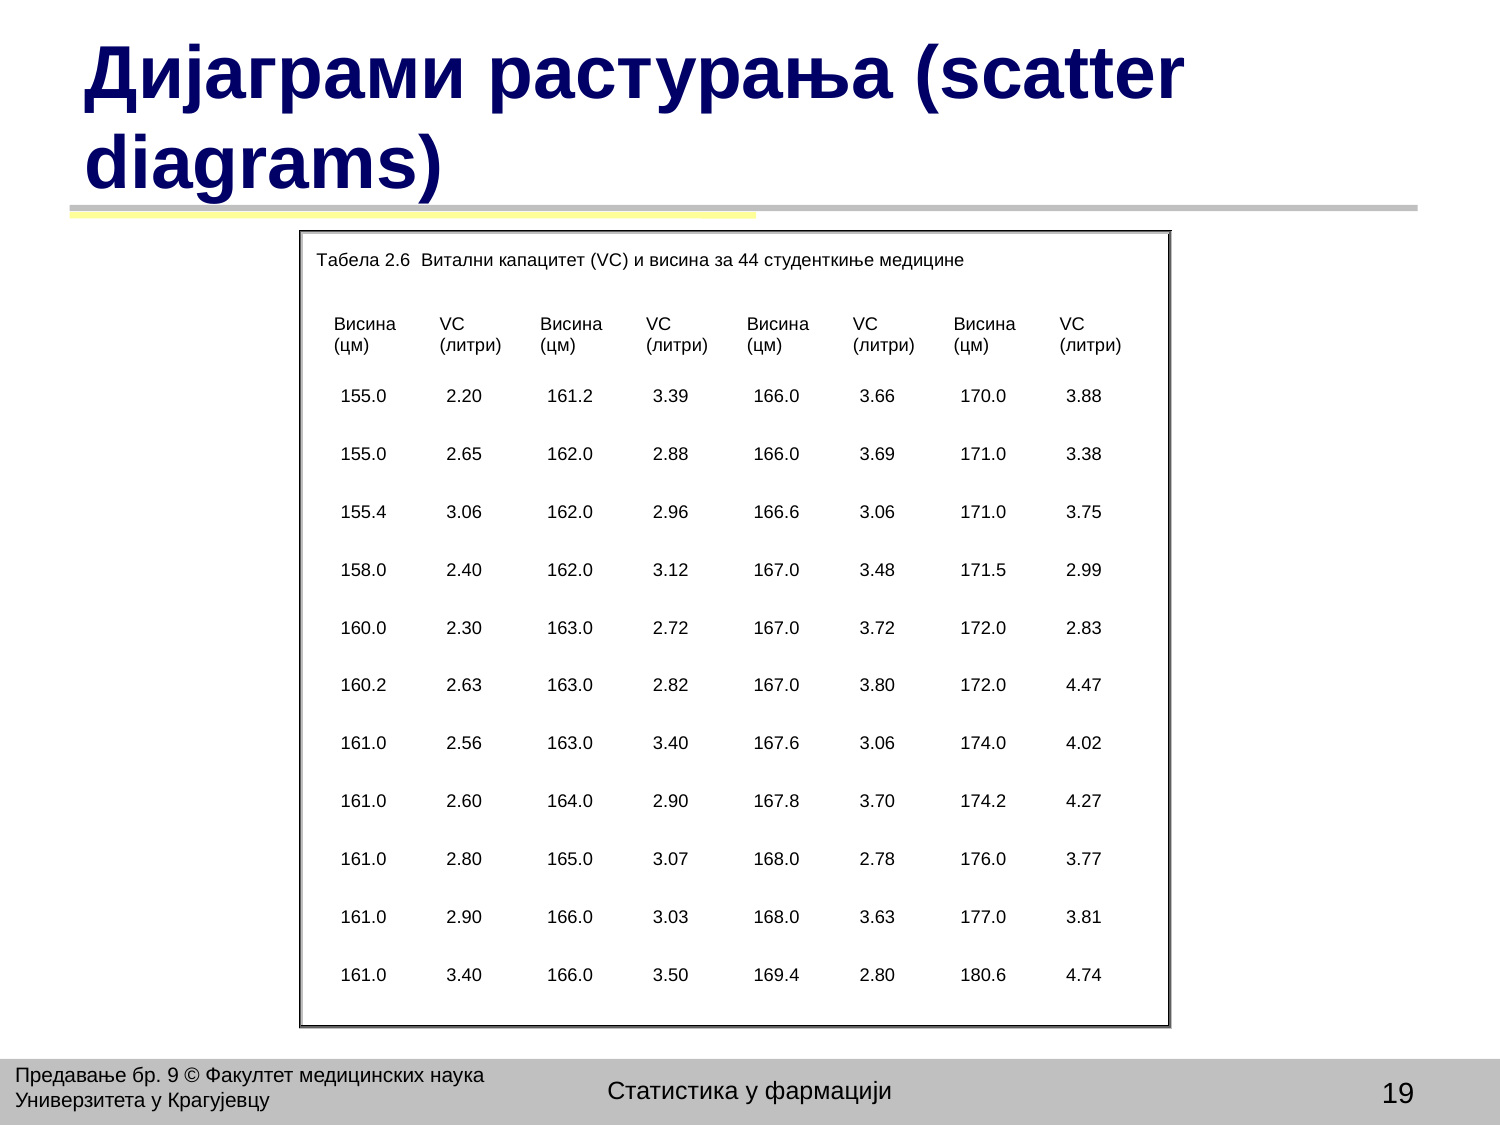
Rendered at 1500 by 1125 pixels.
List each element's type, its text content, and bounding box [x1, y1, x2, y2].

title Дијаграми растурања (scatter diagrams) [69, 19, 1426, 208]
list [292, 229, 1178, 1062]
slide_number 19 [1079, 1066, 1430, 1125]
slide_number Предавање бр. 9 © Факултет медицинских наука Универзитета у Крагујевцу [0, 1053, 512, 1108]
footer Статистика у фармацији [512, 1071, 988, 1125]
